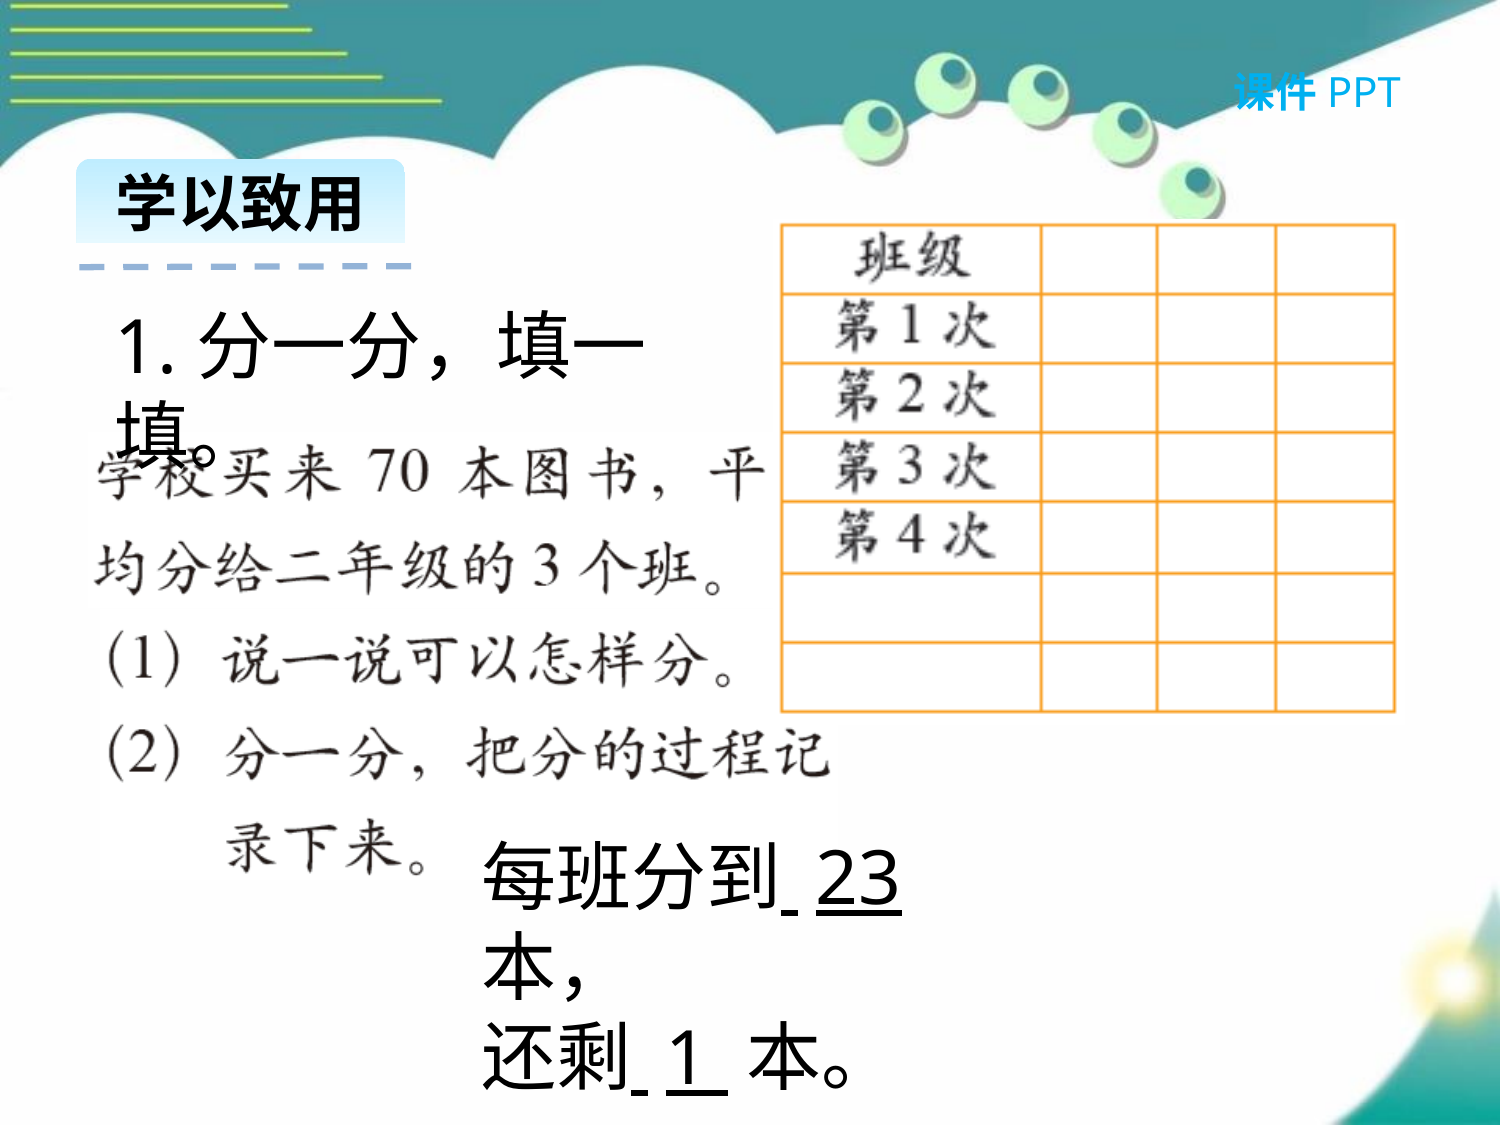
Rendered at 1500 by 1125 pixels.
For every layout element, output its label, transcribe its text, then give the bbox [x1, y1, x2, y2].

text_box 1.分一分，填一填。 [100, 290, 733, 430]
text_box 课件PPT [1218, 58, 1418, 124]
text_box 每班分到 23 本， 还剩 1 本。 [466, 822, 1029, 1108]
picture [0, 0, 1500, 1125]
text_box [76, 158, 420, 268]
